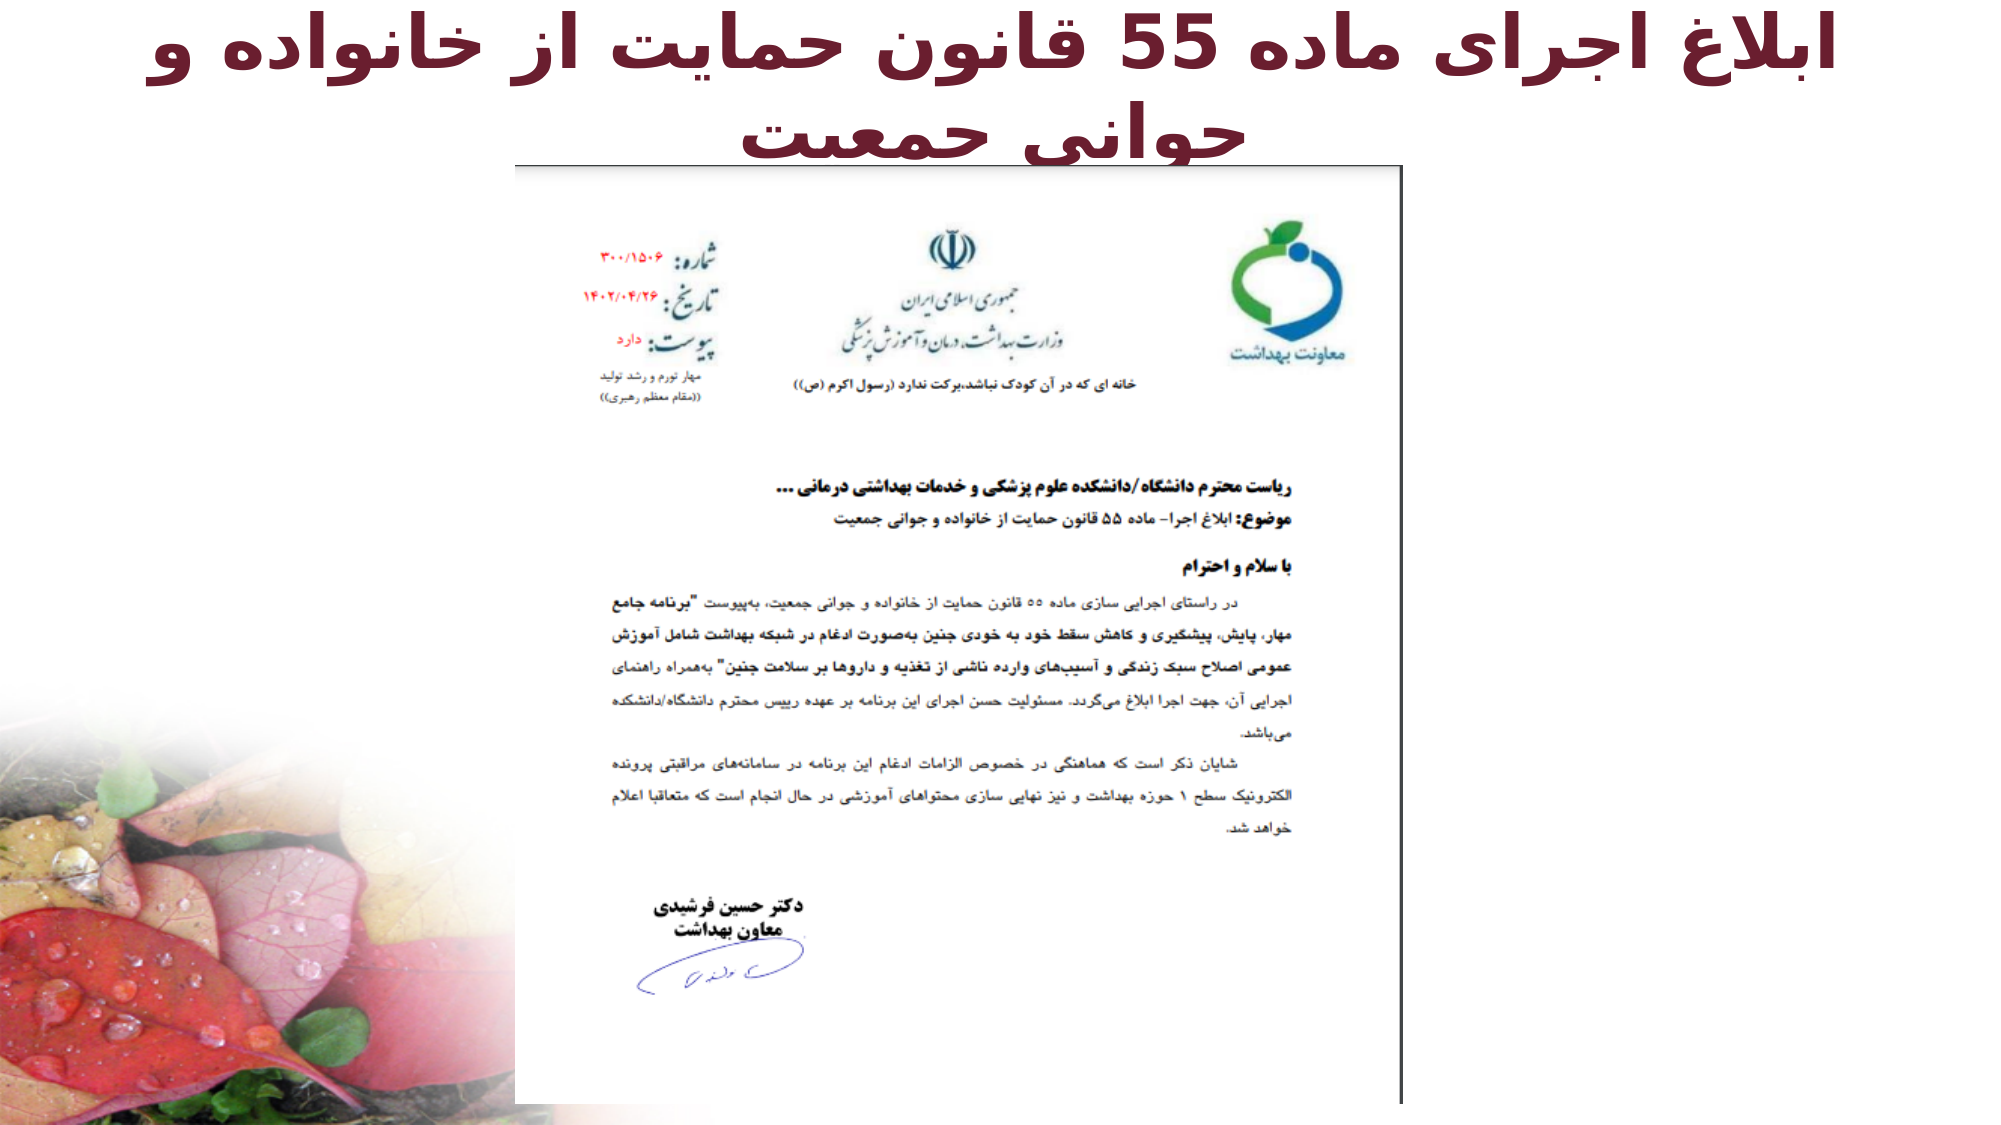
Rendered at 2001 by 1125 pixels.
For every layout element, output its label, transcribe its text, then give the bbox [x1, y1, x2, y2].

title ابلاغ اجرای ماده 55 قانون حمایت از خانواده و جوانی جمعیت [99, 45, 1890, 233]
picture [0, 107, 1813, 1125]
